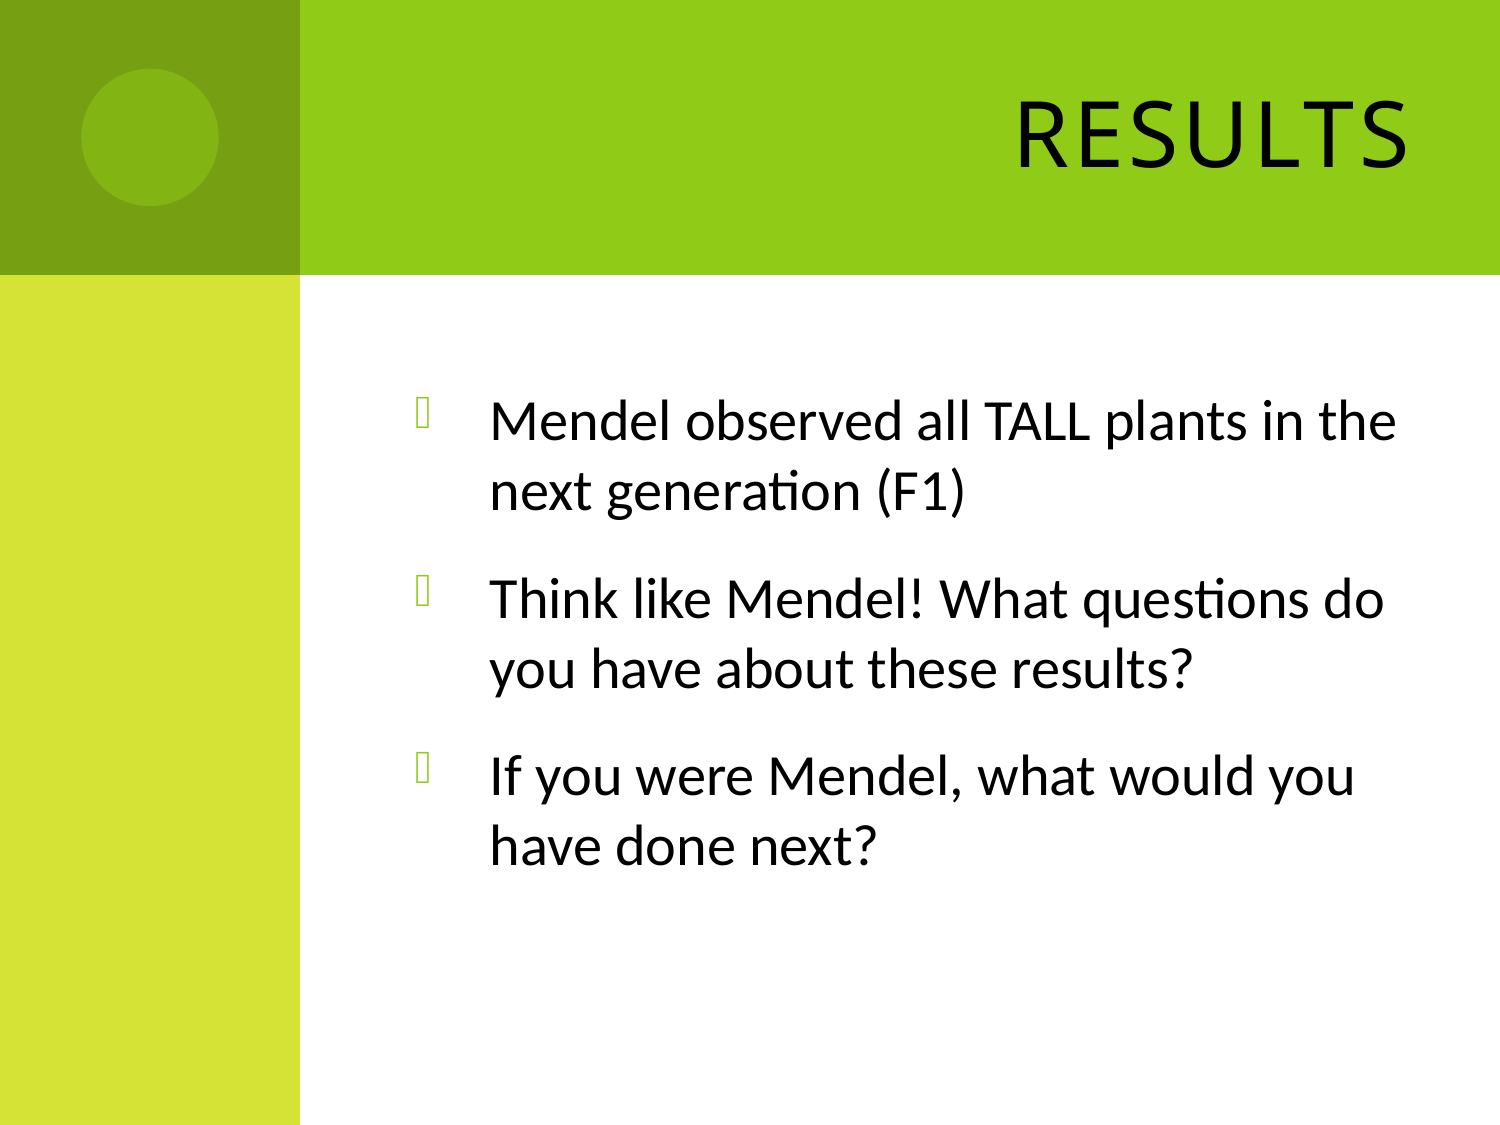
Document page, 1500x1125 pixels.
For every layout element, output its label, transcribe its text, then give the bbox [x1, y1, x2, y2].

title Results [399, 37, 1425, 225]
list Mendel observed all TALL plants in the next generation (F1) Think like Mendel! What questions do you have about these results? If you were Mendel, what would you have done next? [399, 375, 1425, 1005]
